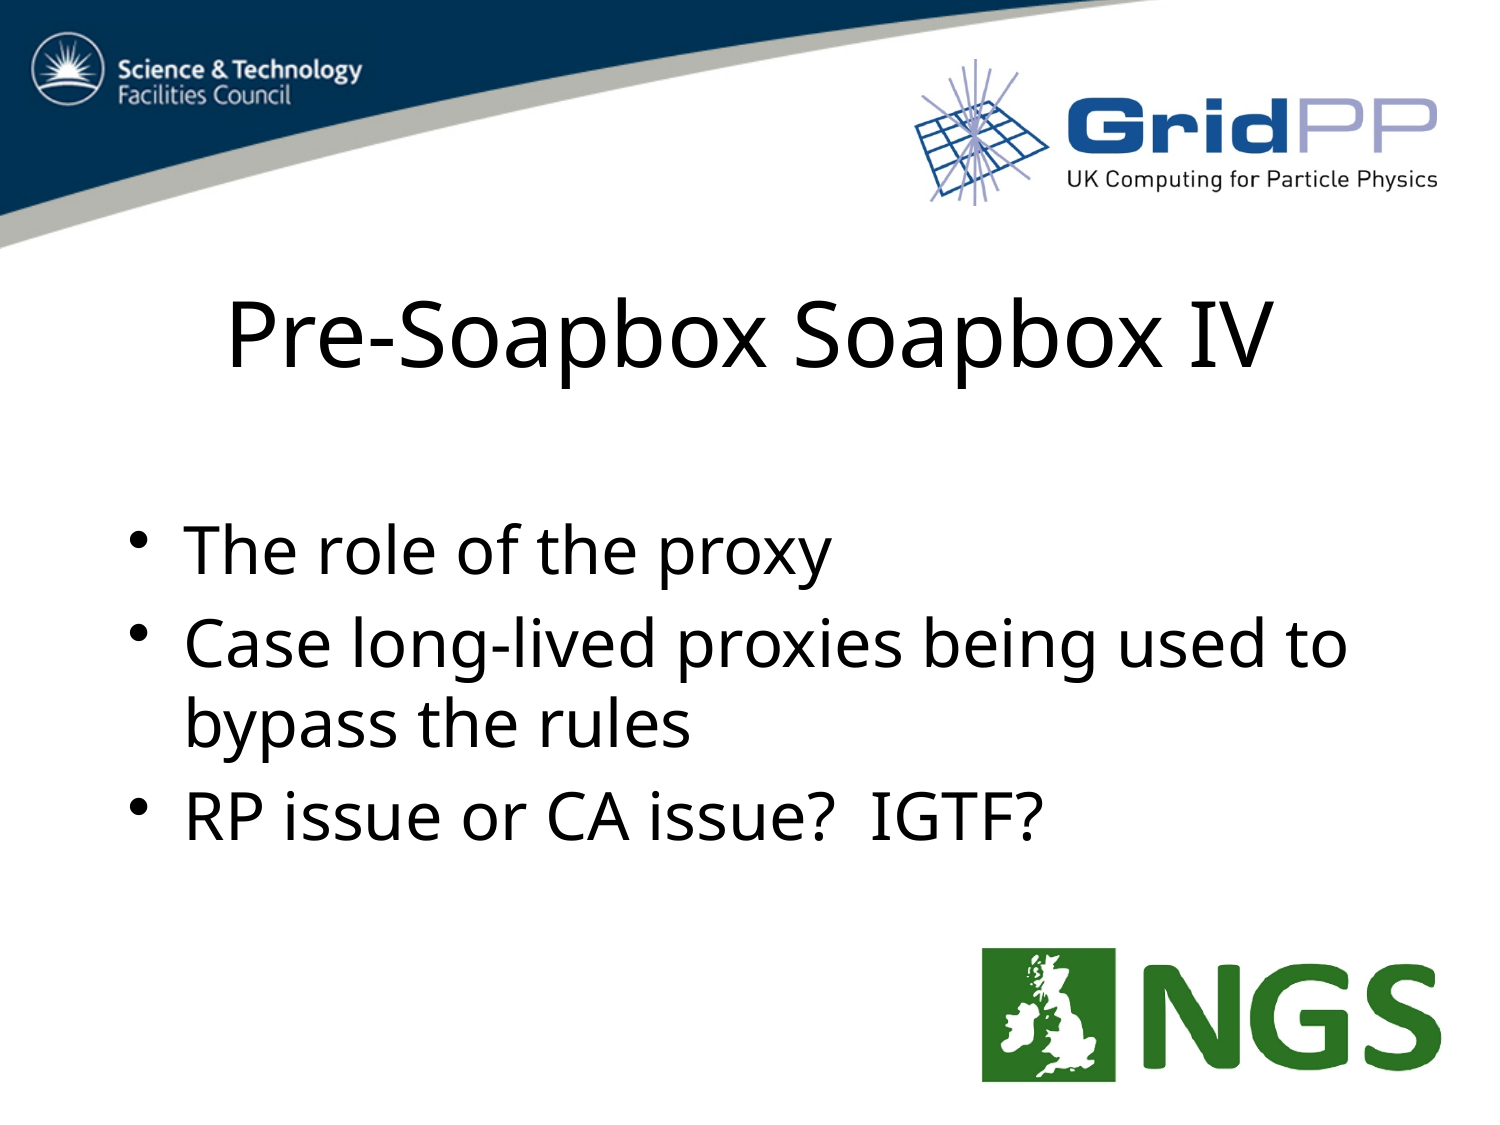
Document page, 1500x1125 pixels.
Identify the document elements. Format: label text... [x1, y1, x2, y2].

picture [972, 940, 1448, 1090]
title Pre-Soapbox Soapbox IV [112, 237, 1388, 426]
list The role of the proxy Case long-lived proxies being used to bypass the rules RP issue or CA issue? IGTF? [112, 499, 1388, 1001]
picture [0, 0, 1437, 249]
